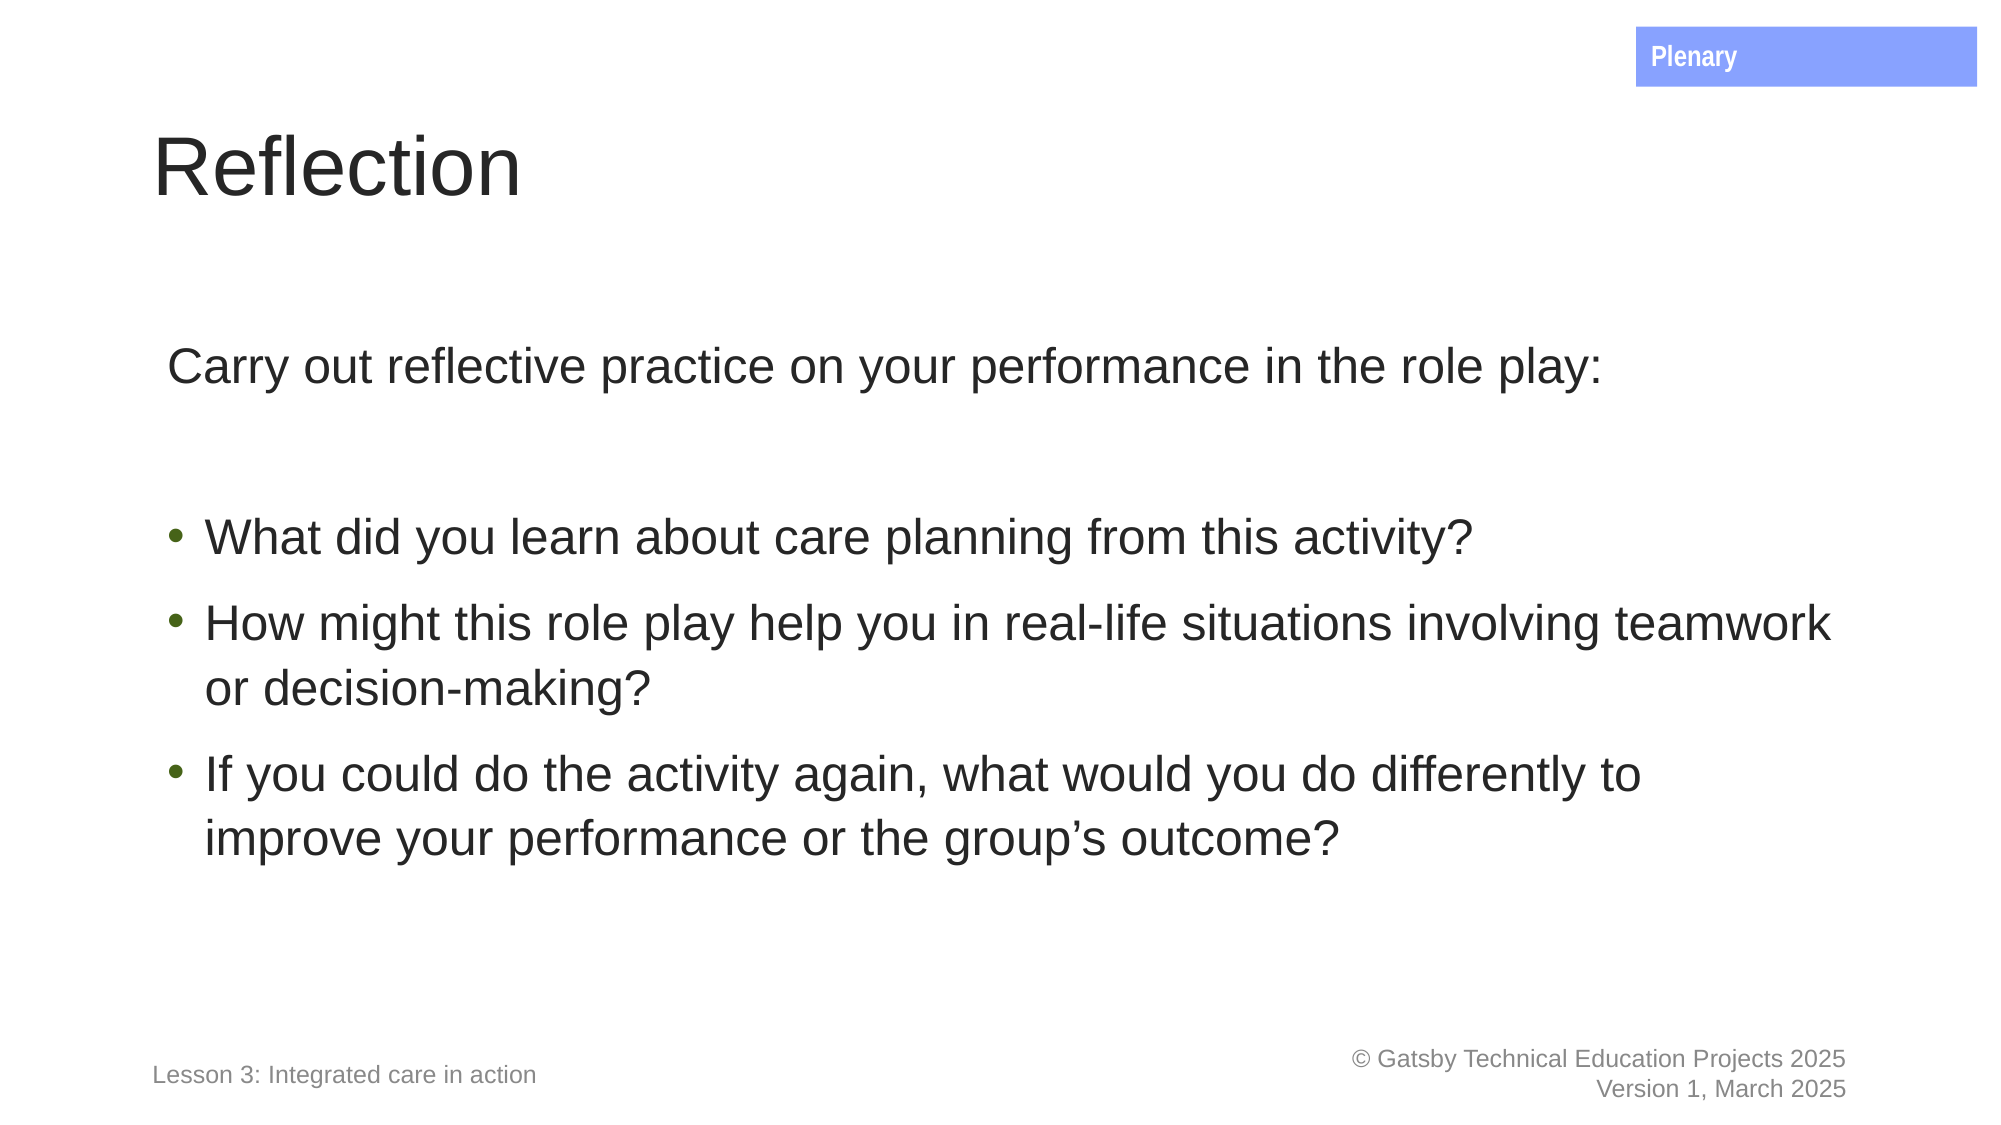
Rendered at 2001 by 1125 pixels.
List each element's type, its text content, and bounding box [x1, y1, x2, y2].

list Lesson 3: Integrated care in action [137, 1042, 829, 1103]
list Plenary [1636, 26, 1978, 87]
list Carry out reflective practice on your performance in the role play: What did you learn about care planning from this activity? How might this role play help you in real-life situations involving teamwork or decision-making? If you could do the activity again, what would you do differently to improve your performance or the group’s outcome? [137, 299, 1863, 1014]
title Reflection [137, 59, 1863, 278]
